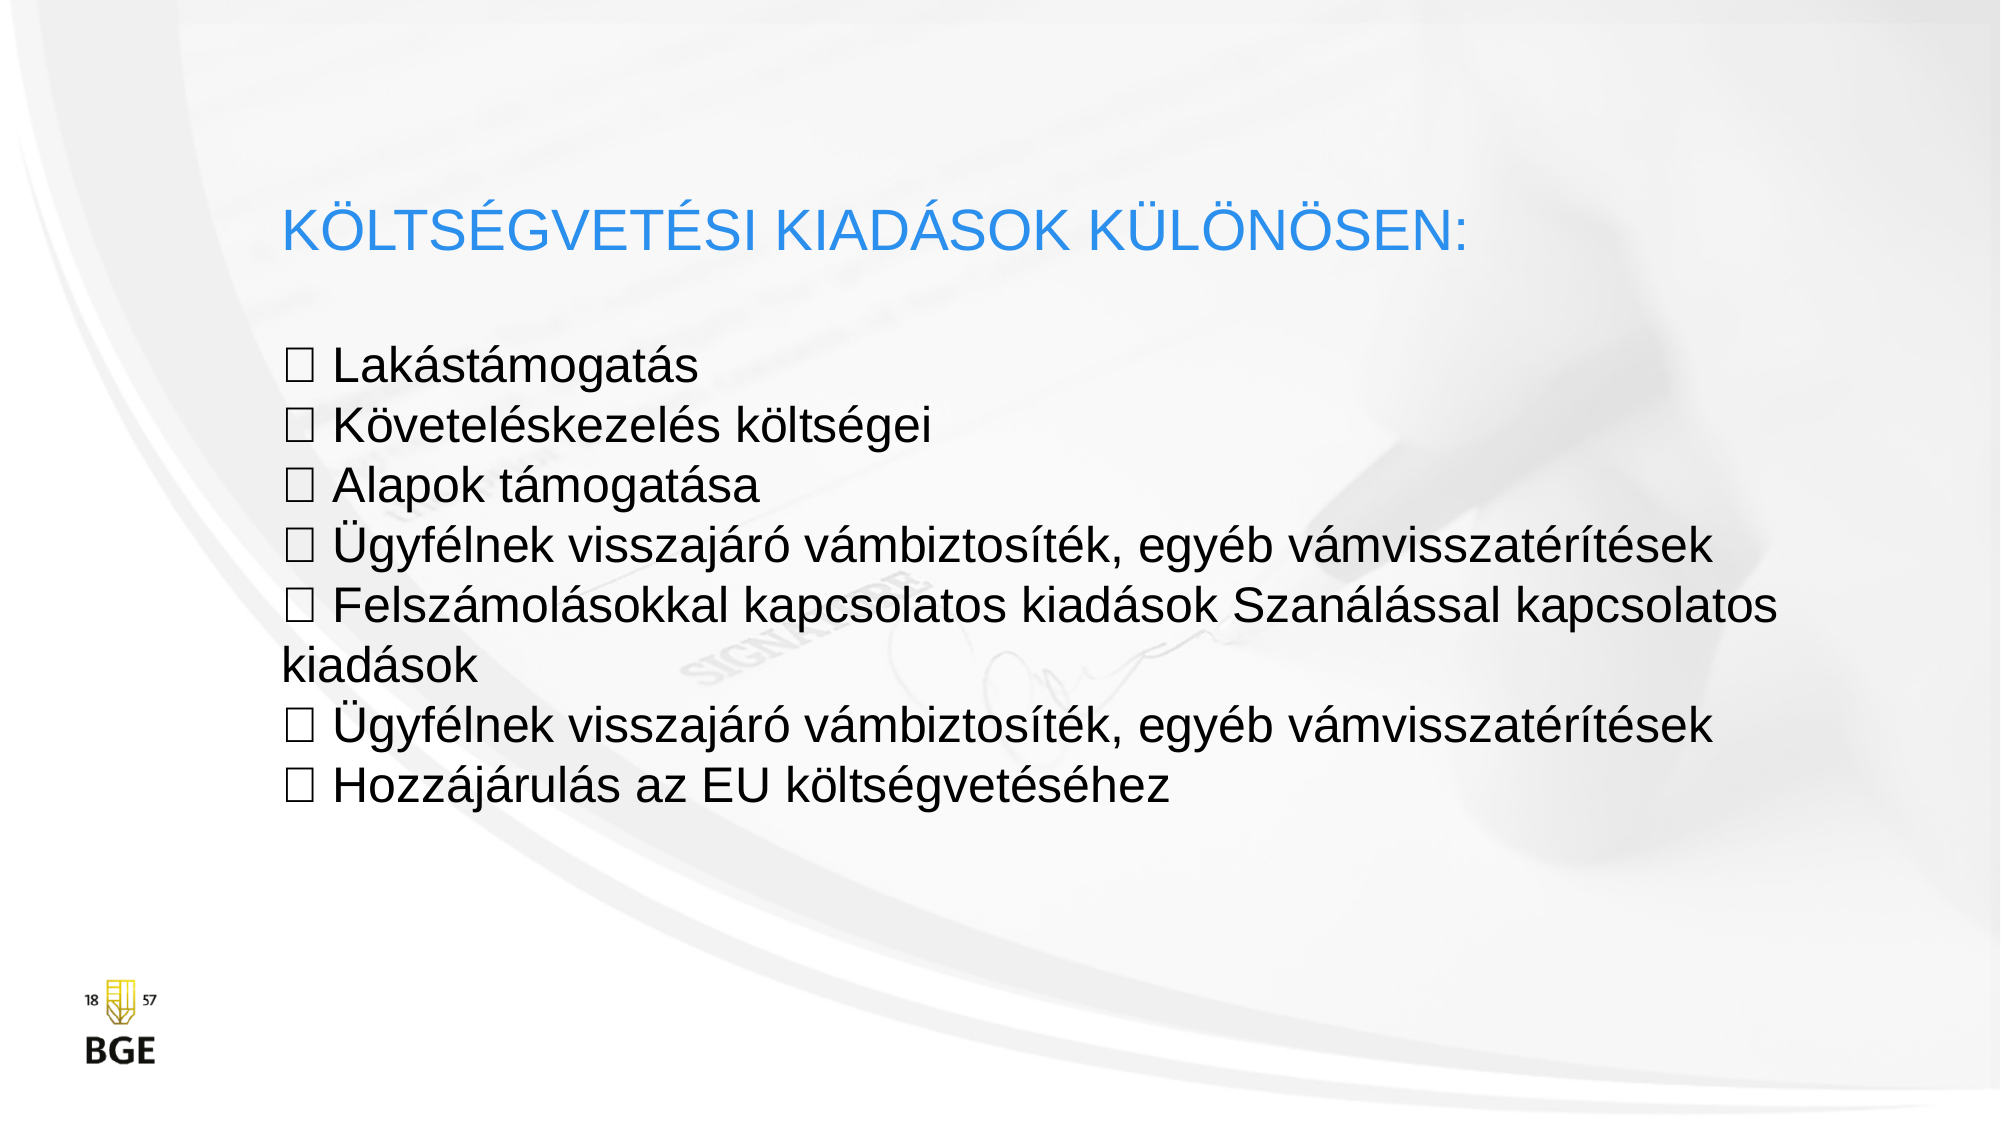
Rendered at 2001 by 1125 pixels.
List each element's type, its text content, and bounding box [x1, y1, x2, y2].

picture [0, 0, 2001, 1125]
text_box KÖLTSÉGVETÉSI KIADÁSOK KÜLÖNÖSEN:  Lakástámogatás  Követeléskezelés költségei  Alapok támogatása  Ügyfélnek visszajáró vámbiztosíték, egyéb vámvisszatérítések  Felszámolásokkal kapcsolatos kiadások Szanálással kapcsolatos kiadások  Ügyfélnek visszajáró vámbiztosíték, egyéb vámvisszatérítések  Hozzájárulás az EU költségvetéséhez [266, 185, 1963, 820]
